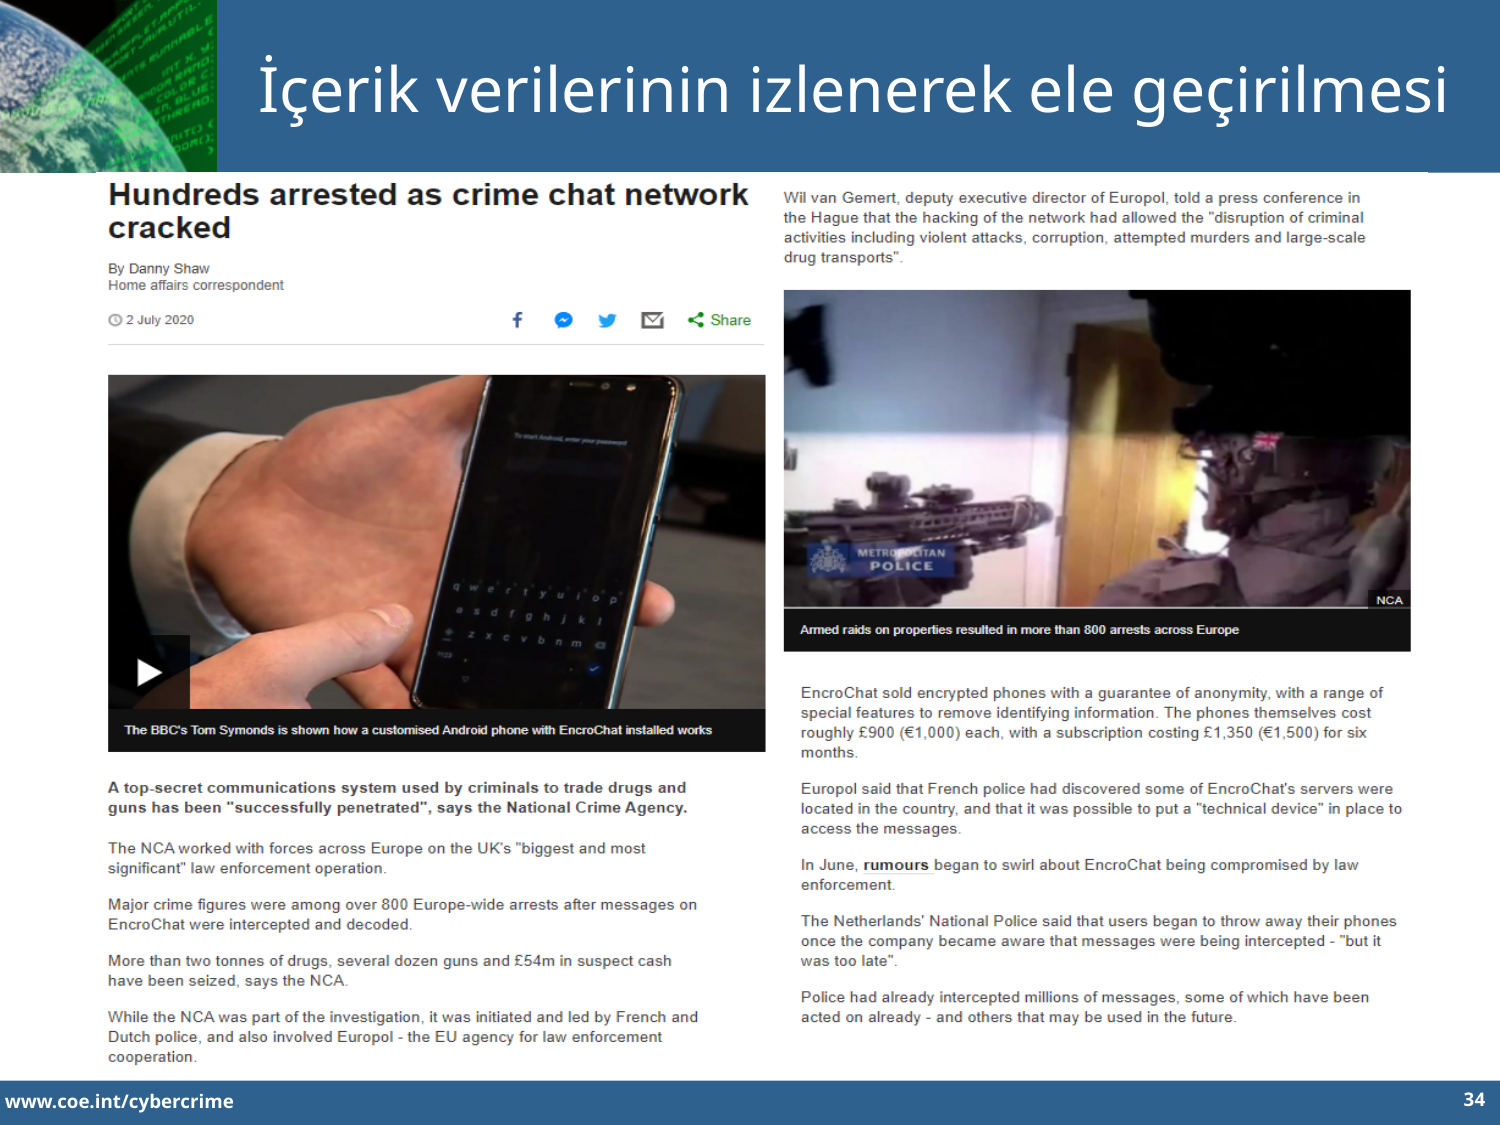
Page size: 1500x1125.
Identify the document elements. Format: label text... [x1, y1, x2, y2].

text_box İçerik verilerinin izlenerek ele geçirilmesi [230, 42, 1483, 133]
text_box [96, 172, 1428, 1074]
picture [0, 0, 217, 173]
